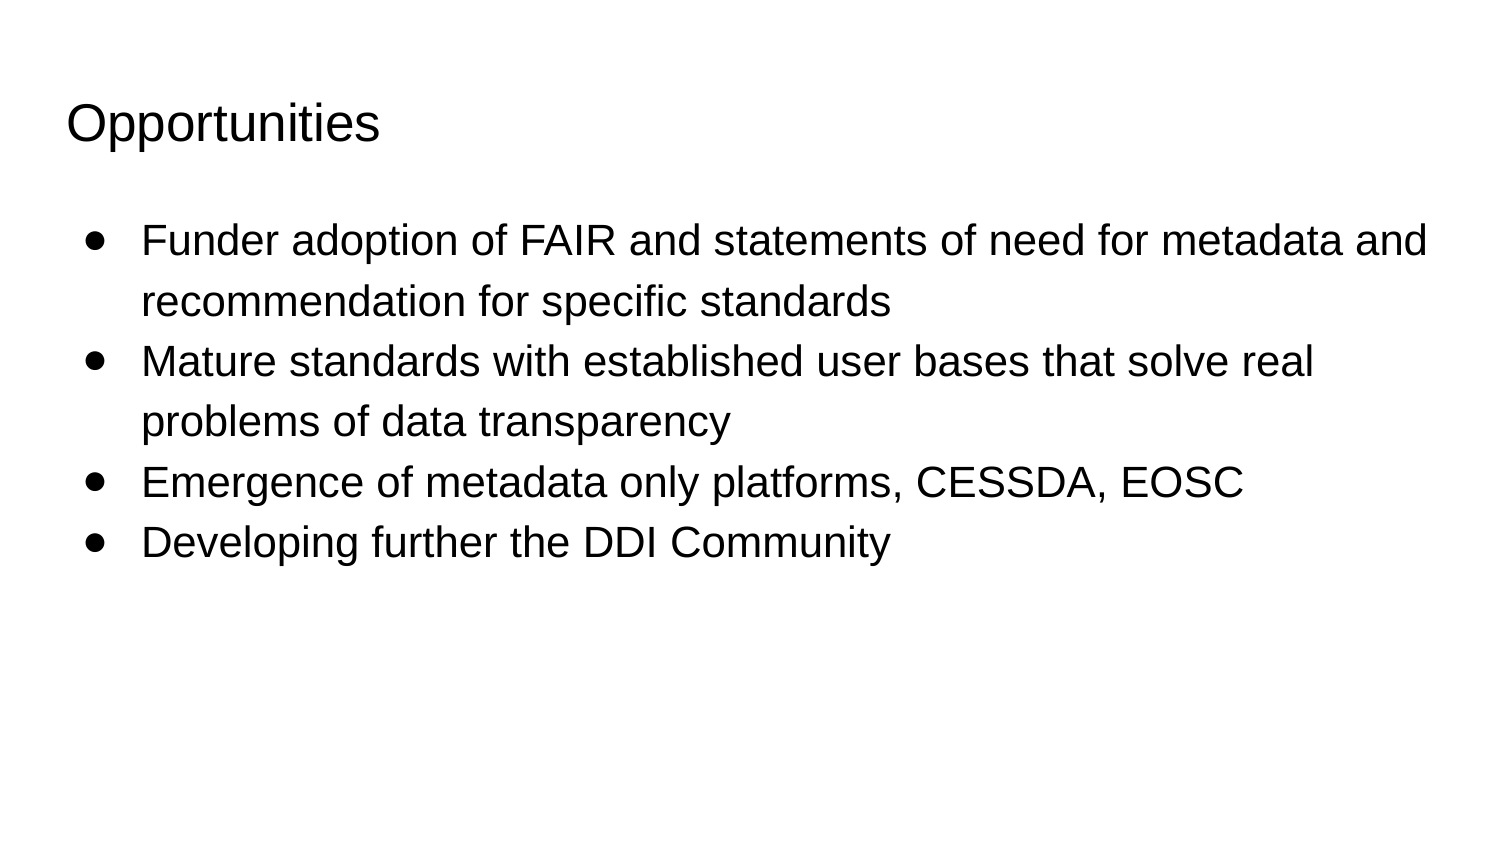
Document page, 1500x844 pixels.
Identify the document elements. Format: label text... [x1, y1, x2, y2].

title Opportunities [51, 72, 1449, 167]
list Funder adoption of FAIR and statements of need for metadata and recommendation for specific standards Mature standards with established user bases that solve real problems of data transparency Emergence of metadata only platforms, CESSDA, EOSC Developing further the DDI Community [51, 189, 1449, 750]
